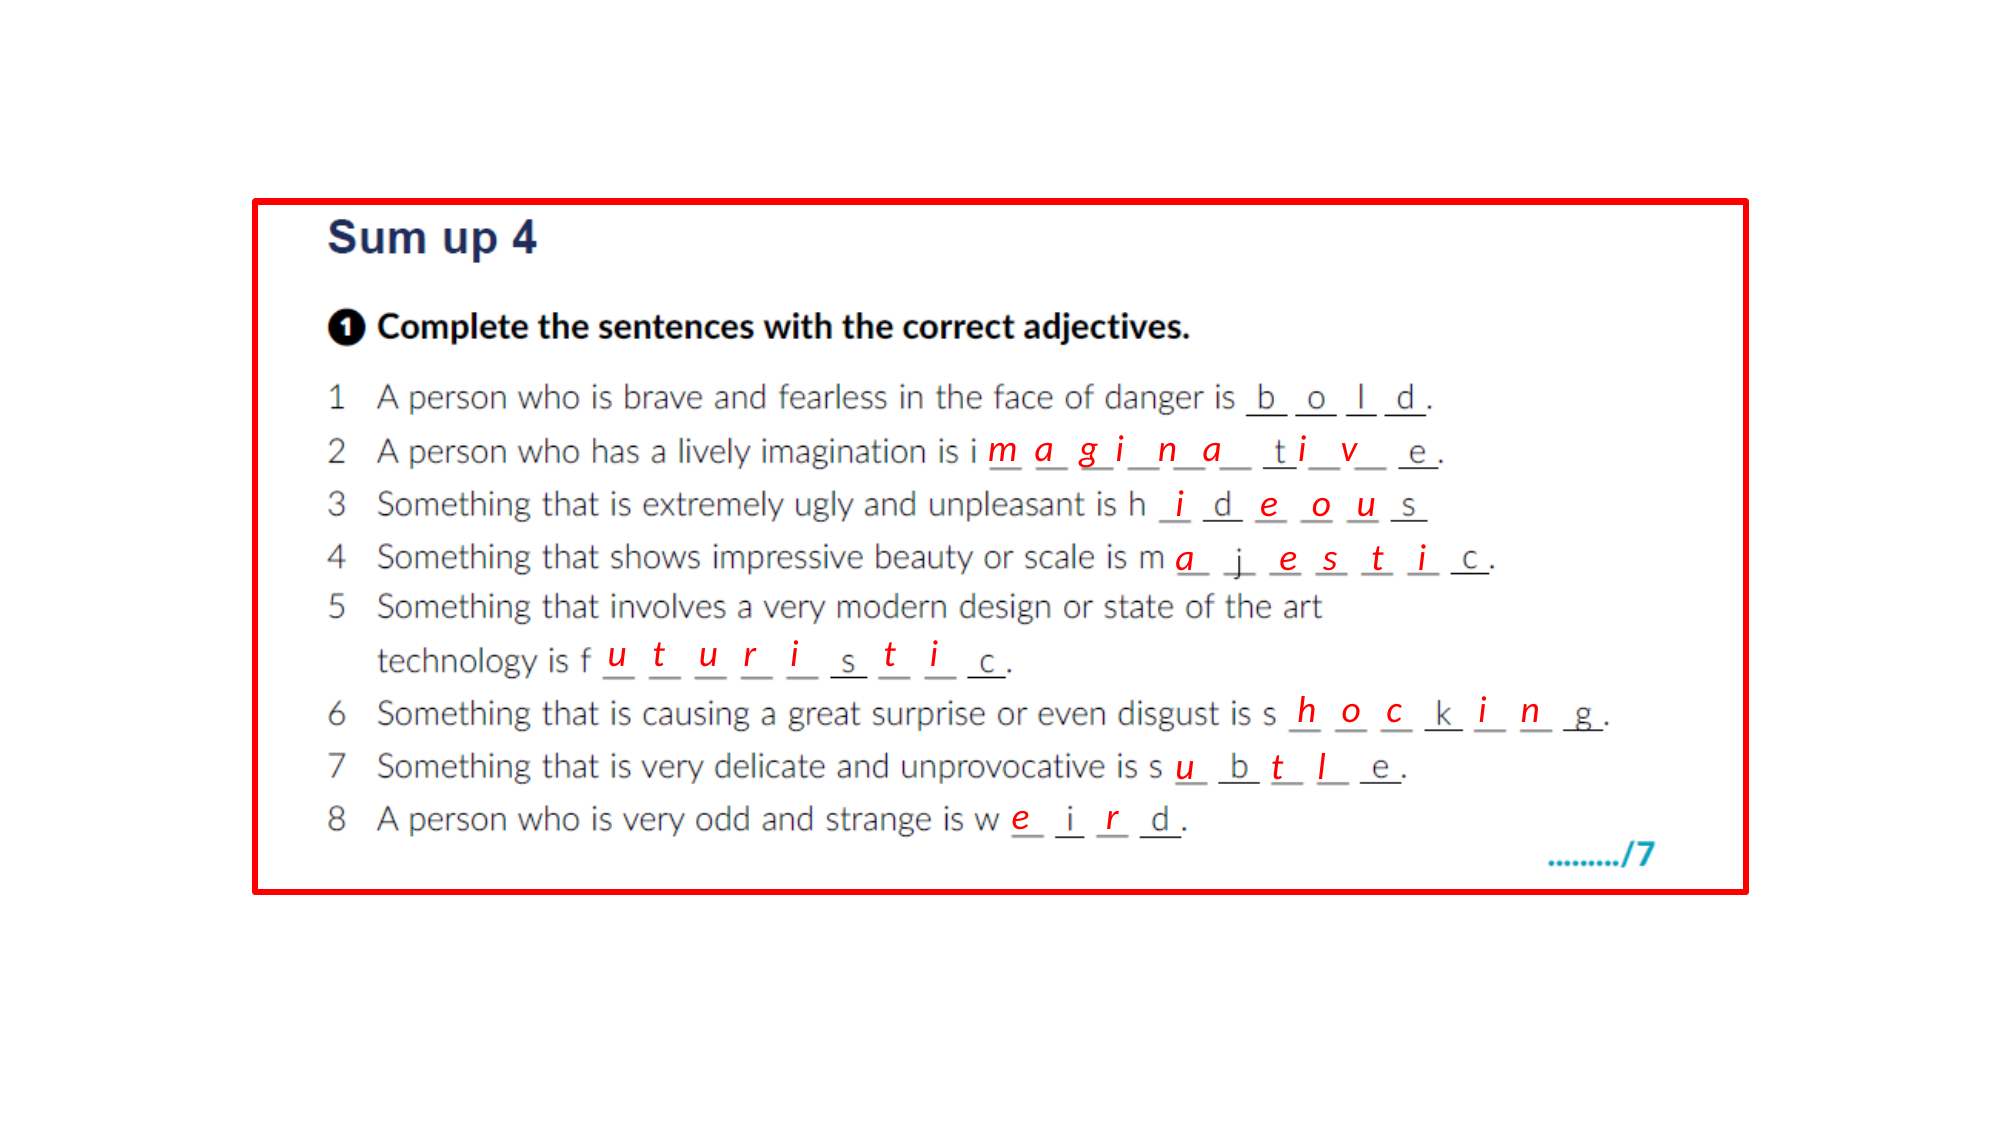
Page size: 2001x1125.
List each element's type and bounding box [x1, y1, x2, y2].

picture [258, 204, 1744, 890]
